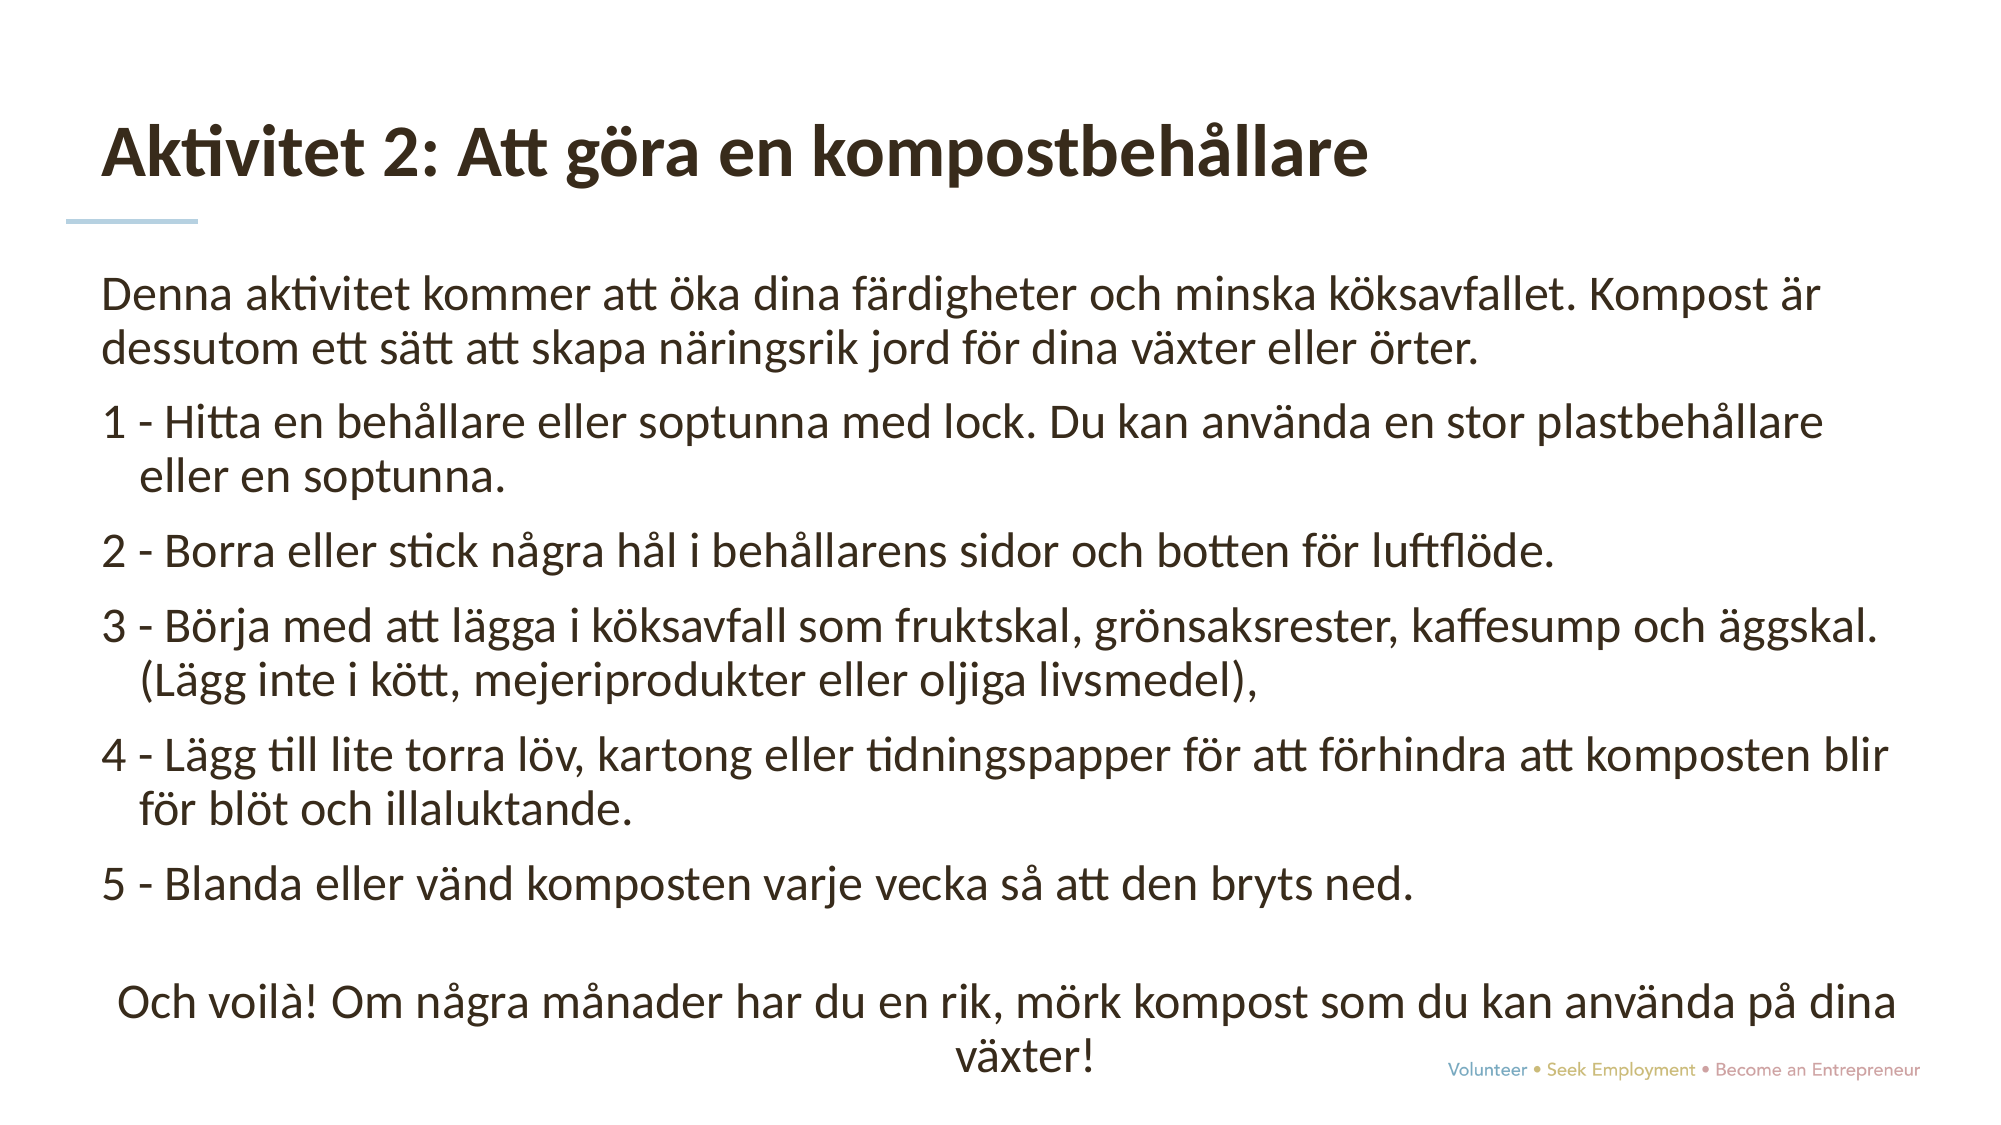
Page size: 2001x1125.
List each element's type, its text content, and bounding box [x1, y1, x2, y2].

picture [1418, 1046, 1971, 1103]
list Denna aktivitet kommer att öka dina färdigheter och minska köksavfallet. Kompost är dessutom ett sätt att skapa näringsrik jord för dina växter eller örter. 1 - Hitta en behållare eller soptunna med lock. Du kan använda en stor plastbehållare eller en soptunna. 2 - Borra eller stick några hål i behållarens sidor och botten för luftflöde. 3 - Börja med att lägga i köksavfall som fruktskal, grönsaksrester, kaffesump och äggskal. (Lägg inte i kött, mejeriprodukter eller oljiga livsmedel), 4 - Lägg till lite torra löv, kartong eller tidningspapper för att förhindra att komposten blir för blöt och illaluktande. 5 - Blanda eller vänd komposten varje vecka så att den bryts ned. Och voilà! Om några månader har du en rik, mörk kompost som du kan använda på dina växter! [86, 259, 1928, 973]
text_box [66, 219, 198, 224]
list Aktivitet 2: Att göra en kompostbehållare [86, 105, 1928, 201]
